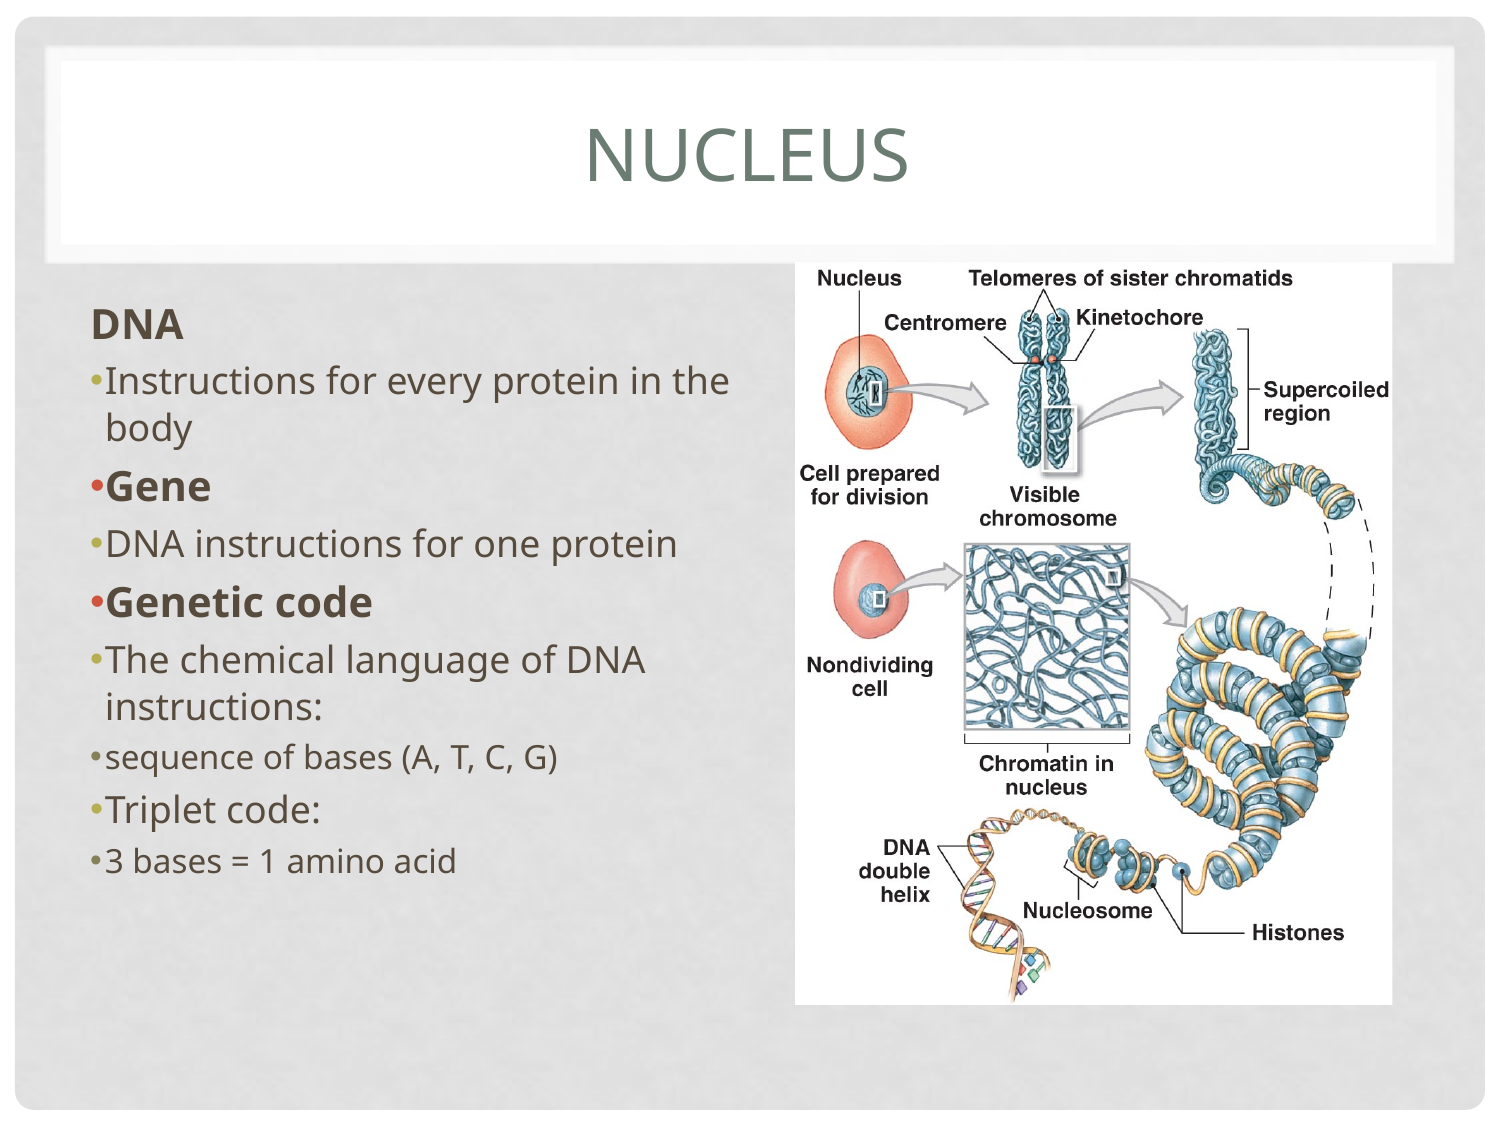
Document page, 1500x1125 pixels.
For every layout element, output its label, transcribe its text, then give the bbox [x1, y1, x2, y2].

title Nucleus [69, 66, 1425, 238]
list DNA Instructions for every protein in the body Gene DNA instructions for one protein Genetic code The chemical language of DNA instructions: sequence of bases (A, T, C, G) Triplet code: 3 bases = 1 amino acid [75, 287, 775, 1005]
picture [794, 262, 1393, 1006]
